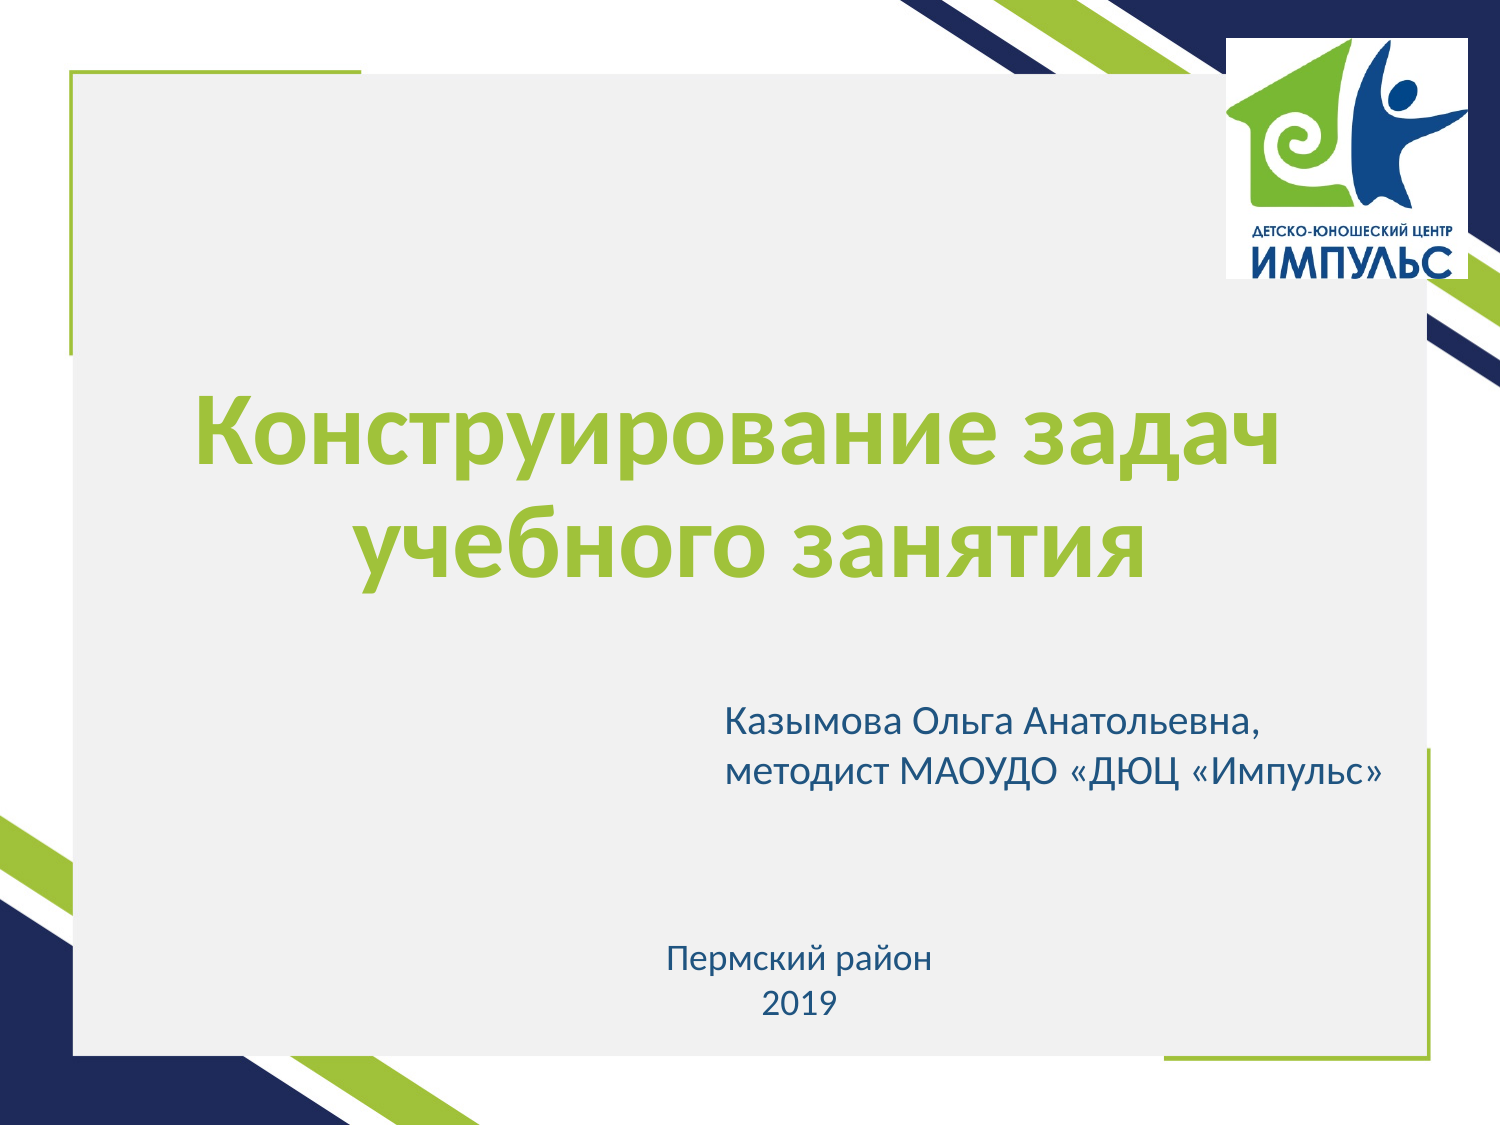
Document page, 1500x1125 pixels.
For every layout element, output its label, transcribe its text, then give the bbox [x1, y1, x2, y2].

picture [0, 0, 1500, 1125]
title Конструирование задач учебного занятия [111, 364, 1391, 610]
text_box Пермский район 2019 [473, 925, 1126, 1015]
subtitle Казымова Ольга Анатольевна, методист МАОУДО «ДЮЦ «Импульс» [709, 685, 1405, 827]
